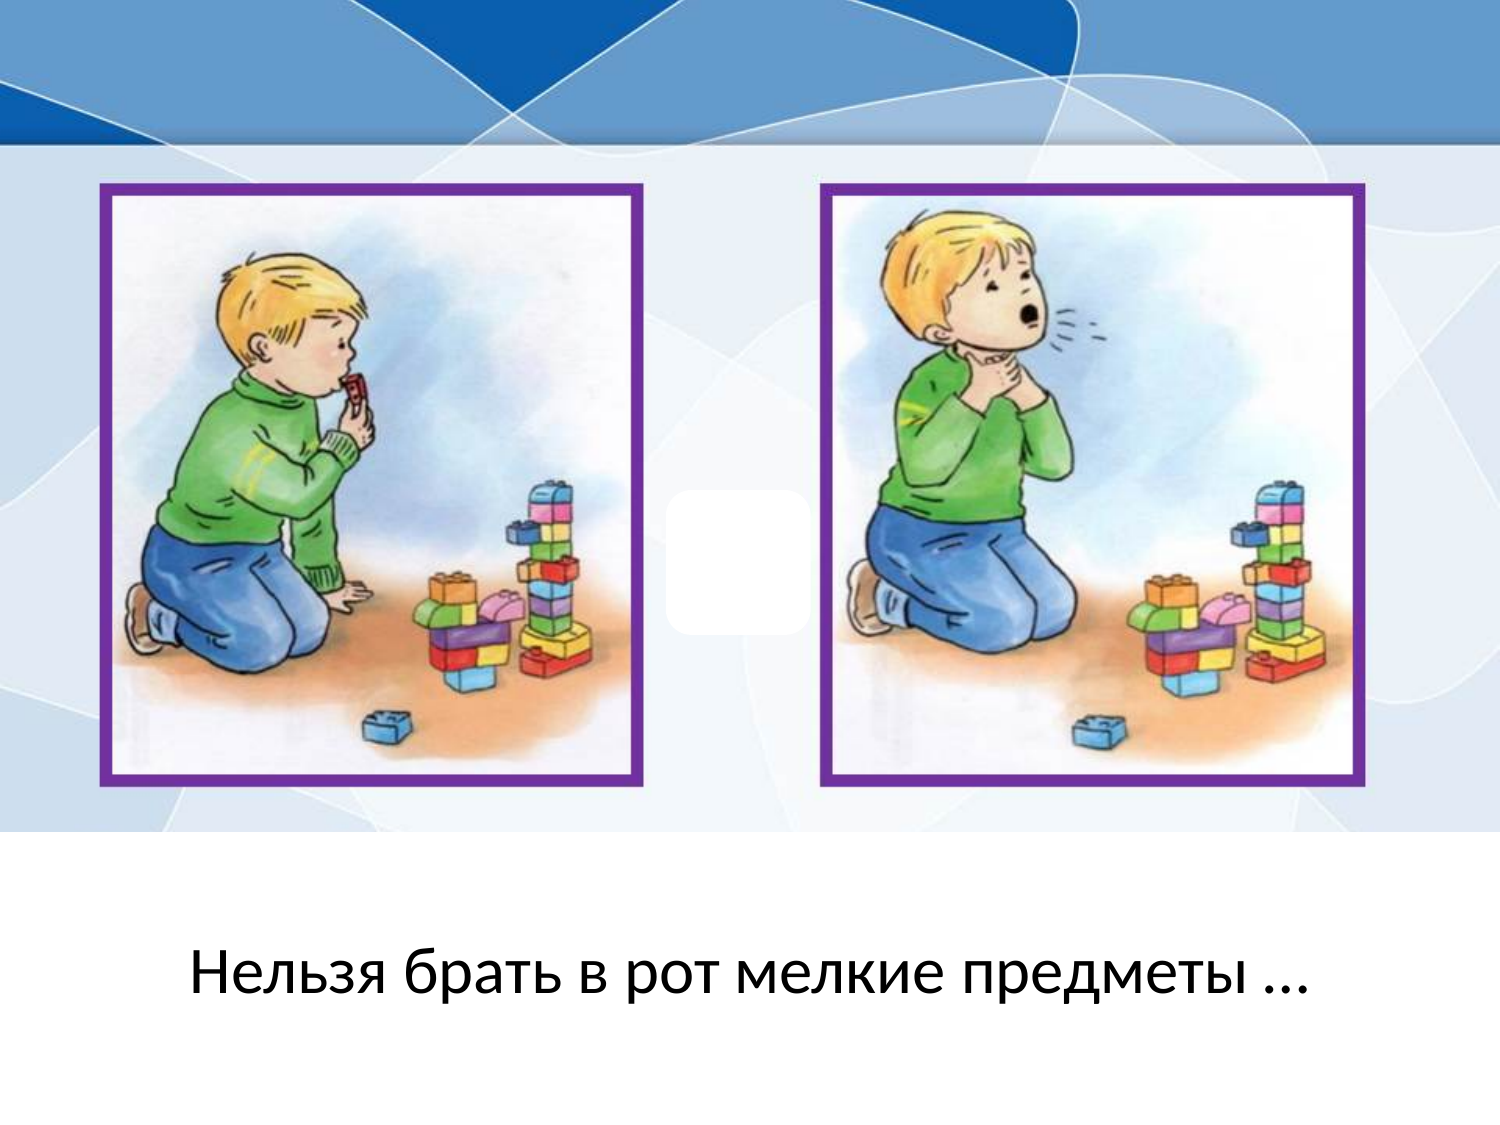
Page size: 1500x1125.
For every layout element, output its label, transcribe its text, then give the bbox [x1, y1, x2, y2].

picture [0, 0, 1500, 833]
title Нельзя брать в рот мелкие предметы … [75, 890, 1425, 1043]
